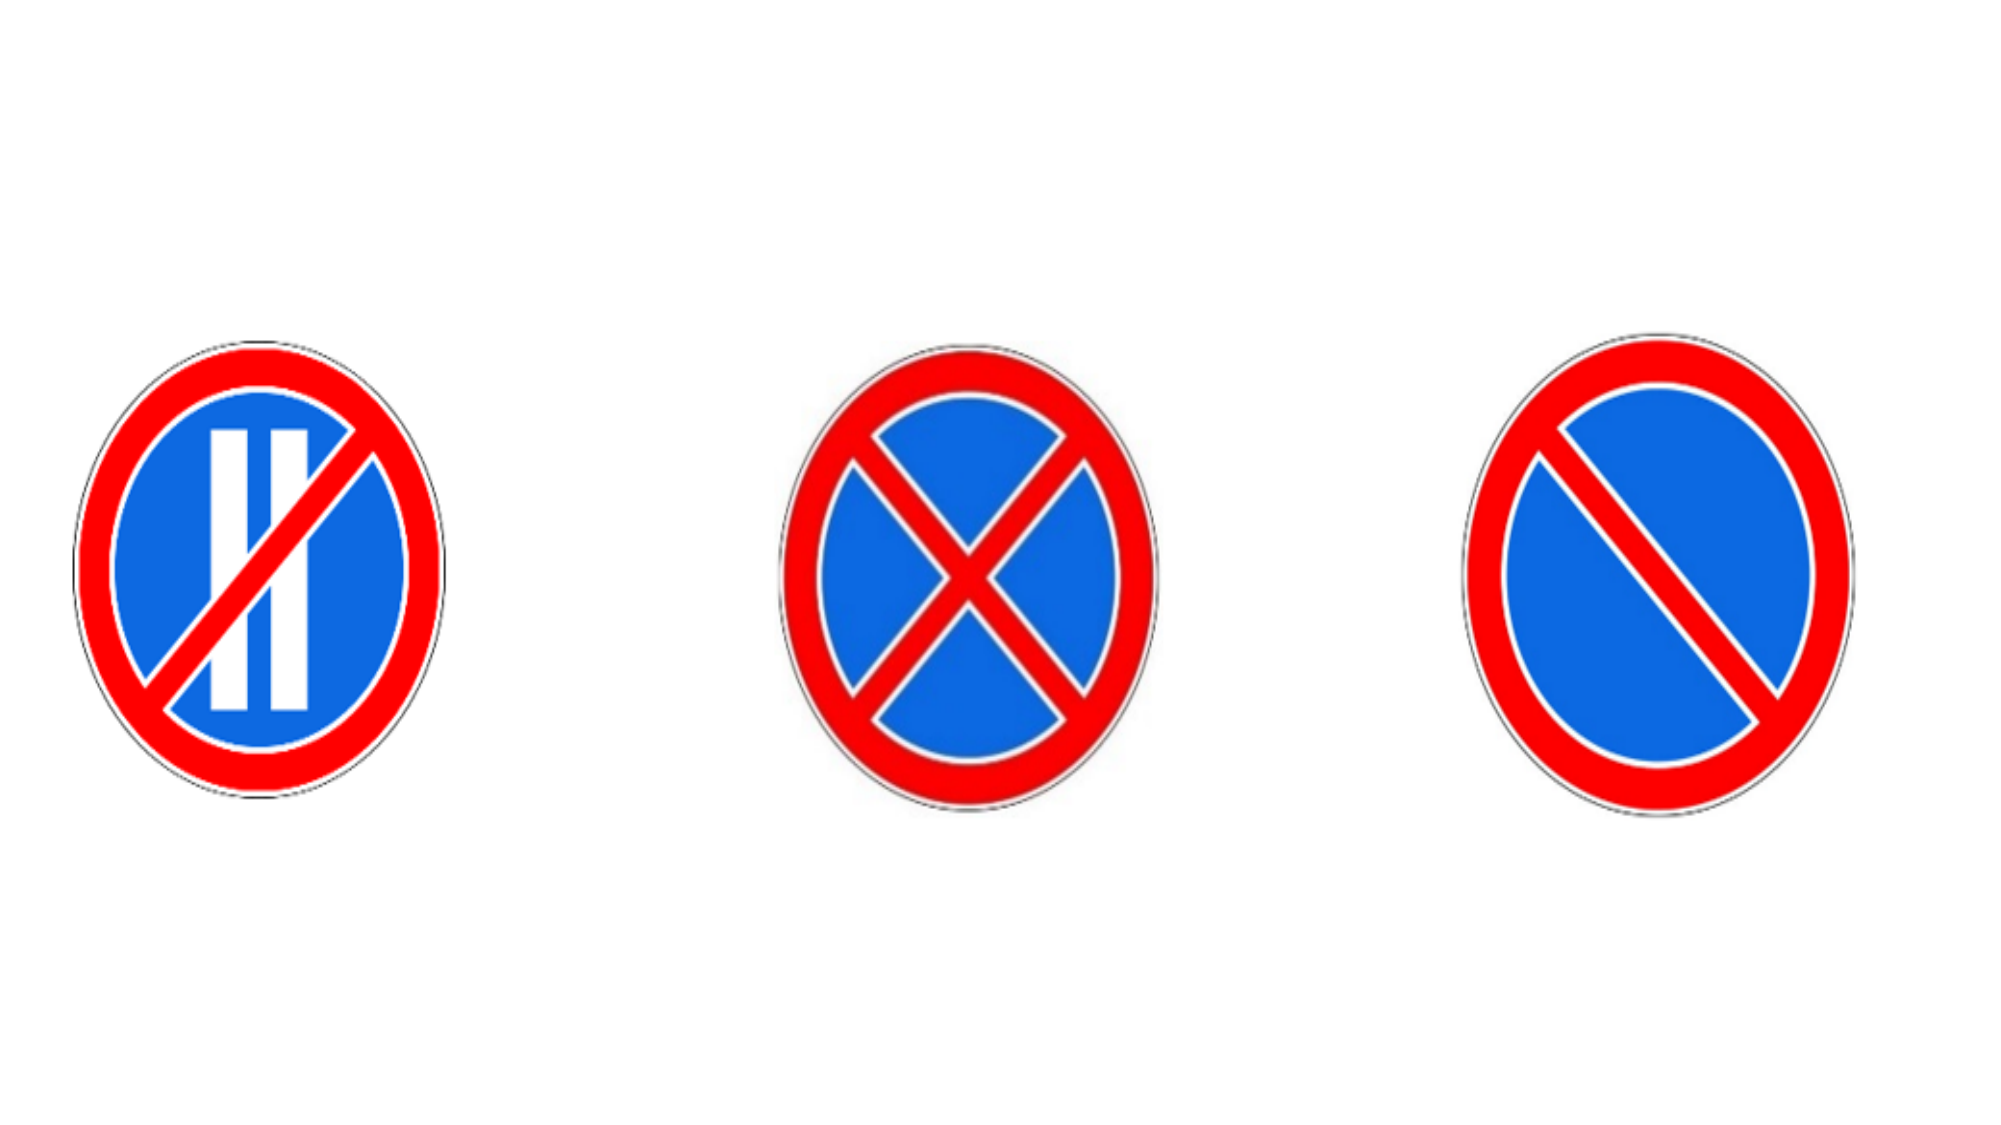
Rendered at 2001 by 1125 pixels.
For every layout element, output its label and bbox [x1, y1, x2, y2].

picture [0, 318, 2000, 842]
